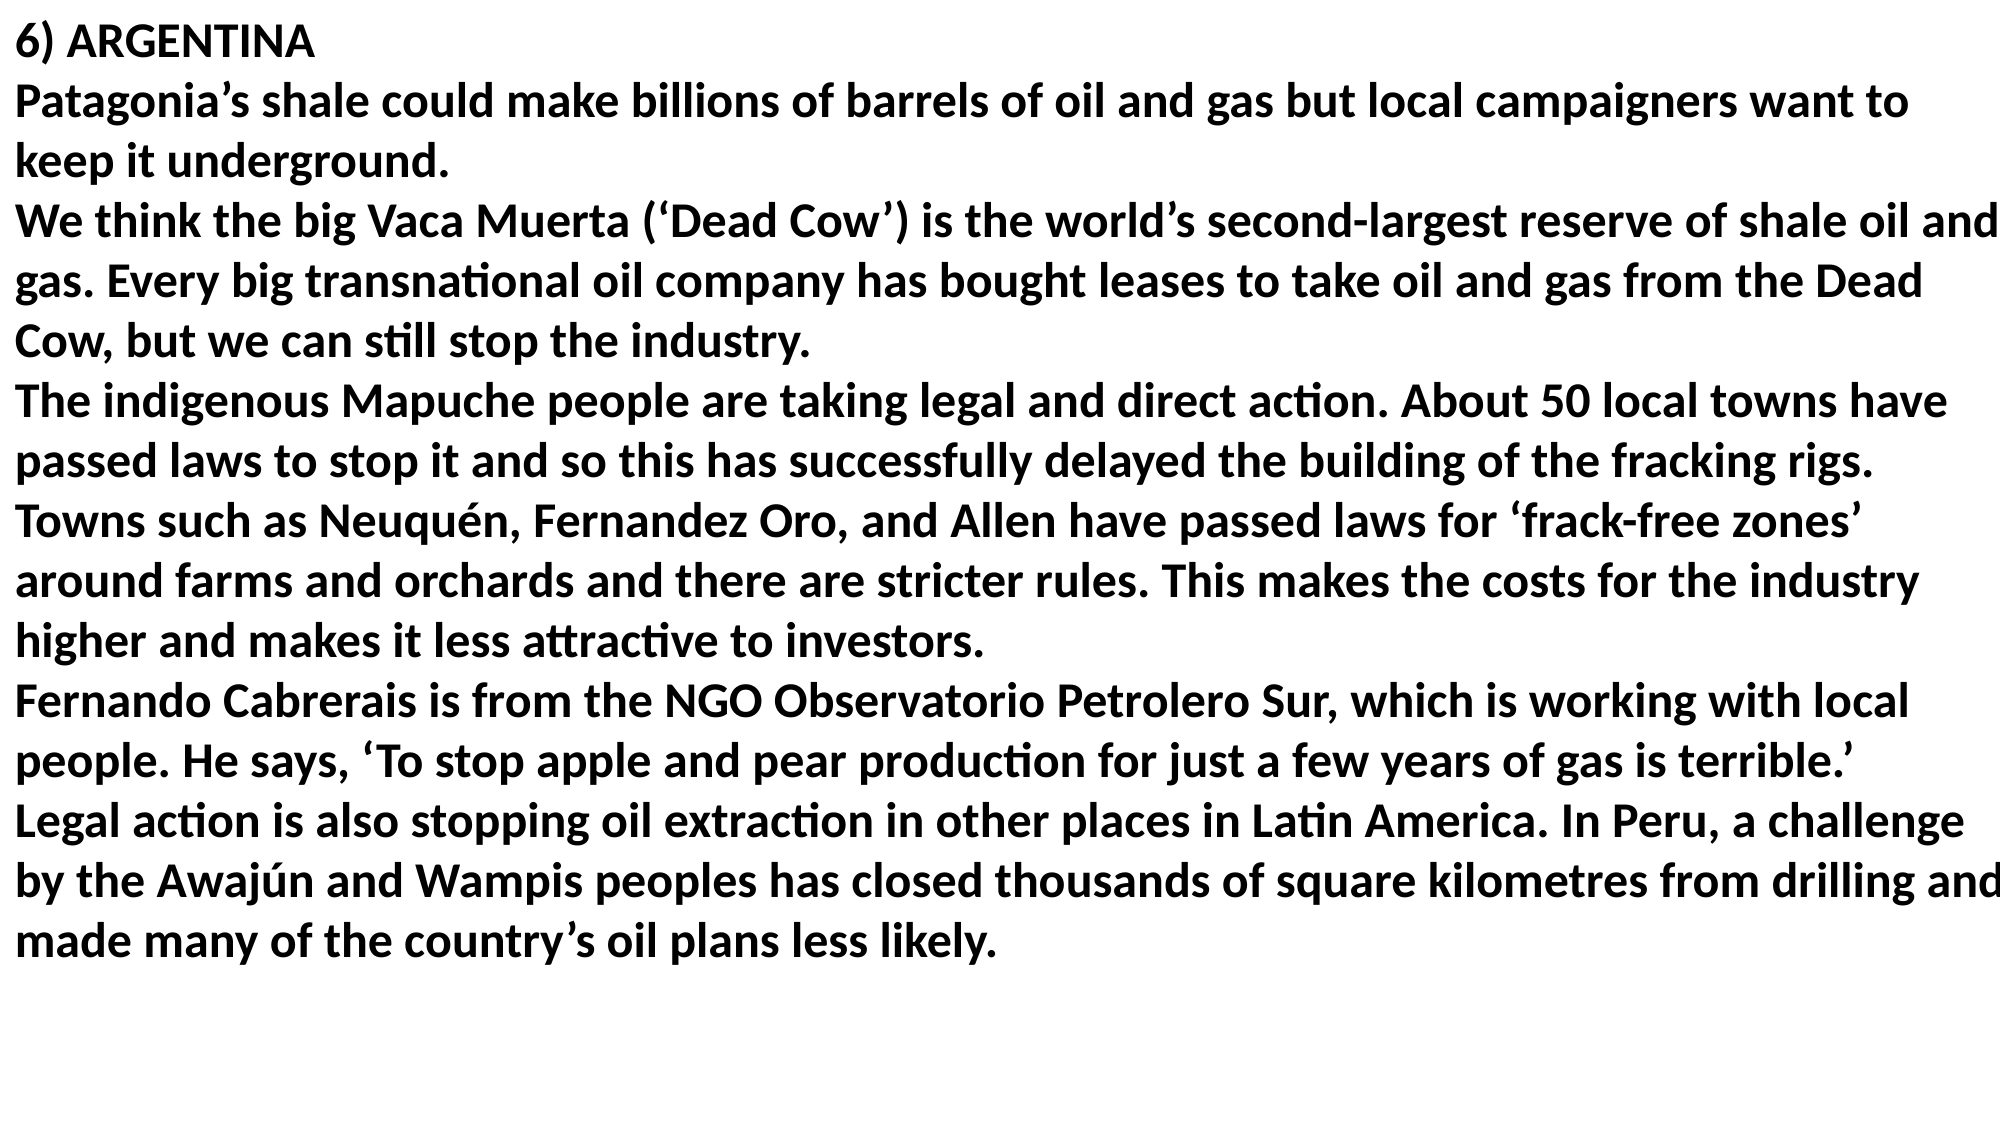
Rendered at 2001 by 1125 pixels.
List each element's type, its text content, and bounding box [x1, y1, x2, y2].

text_box 6) ARGENTINA Patagonia’s shale could make billions of barrels of oil and gas but local campaigners want to keep it underground. We think the big Vaca Muerta (‘Dead Cow’) is the world’s second-largest reserve of shale oil and gas. Every big transnational oil company has bought leases to take oil and gas from the Dead Cow, but we can still stop the industry. The indigenous Mapuche people are taking legal and direct action. About 50 local towns have passed laws to stop it and so this has successfully delayed the building of the fracking rigs. Towns such as Neuquén, Fernandez Oro, and Allen have passed laws for ‘frack-free zones’ around farms and orchards and there are stricter rules. This makes the costs for the industry higher and makes it less attractive to investors. Fernando Cabrerais is from the NGO Observatorio Petrolero Sur, which is working with local people. He says, ‘To stop apple and pear production for just a few years of gas is terrible.’ Legal action is also stopping oil extraction in other places in Latin America. In Peru, a challenge by the Awajún and Wampis peoples has closed thousands of square kilometres from drilling and made many of the country’s oil plans less likely. [0, 0, 2000, 1033]
